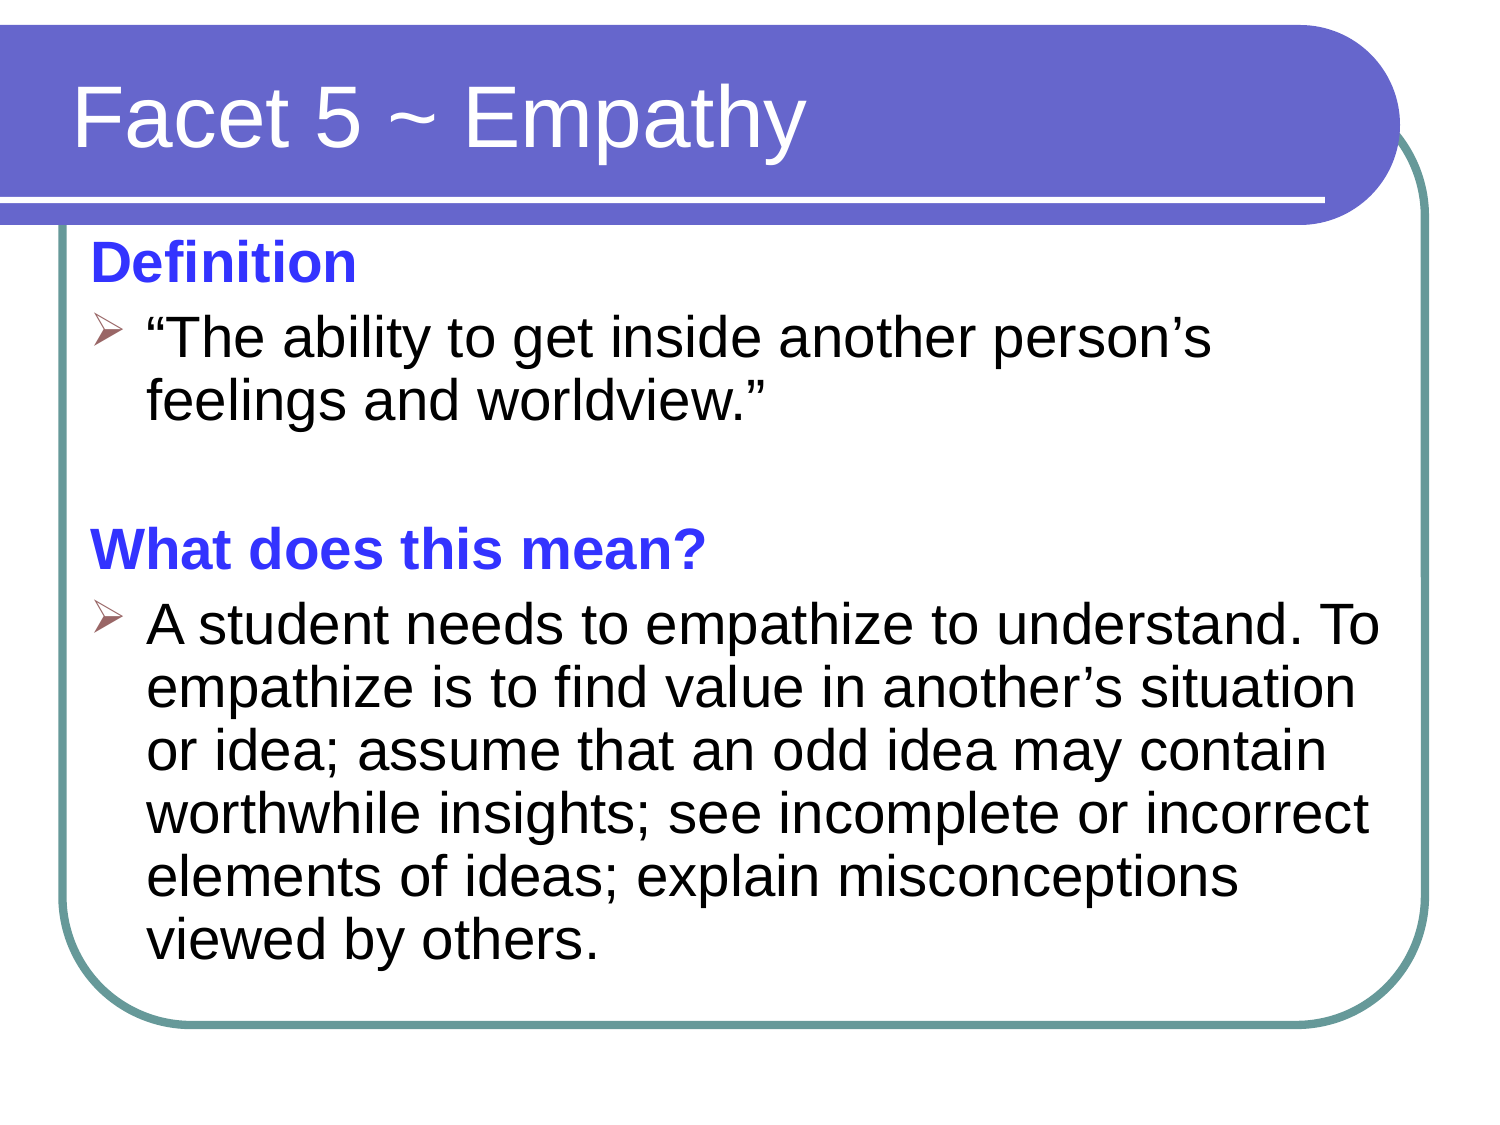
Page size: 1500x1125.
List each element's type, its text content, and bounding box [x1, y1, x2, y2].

title Facet 5 ~ Empathy [31, 37, 1348, 188]
list Definition “The ability to get inside another person’s feelings and worldview.” What does this mean? A student needs to empathize to understand. To empathize is to find value in another’s situation or idea; assume that an odd idea may contain worthwhile insights; see incomplete or incorrect elements of ideas; explain misconceptions viewed by others. [74, 224, 1401, 1013]
